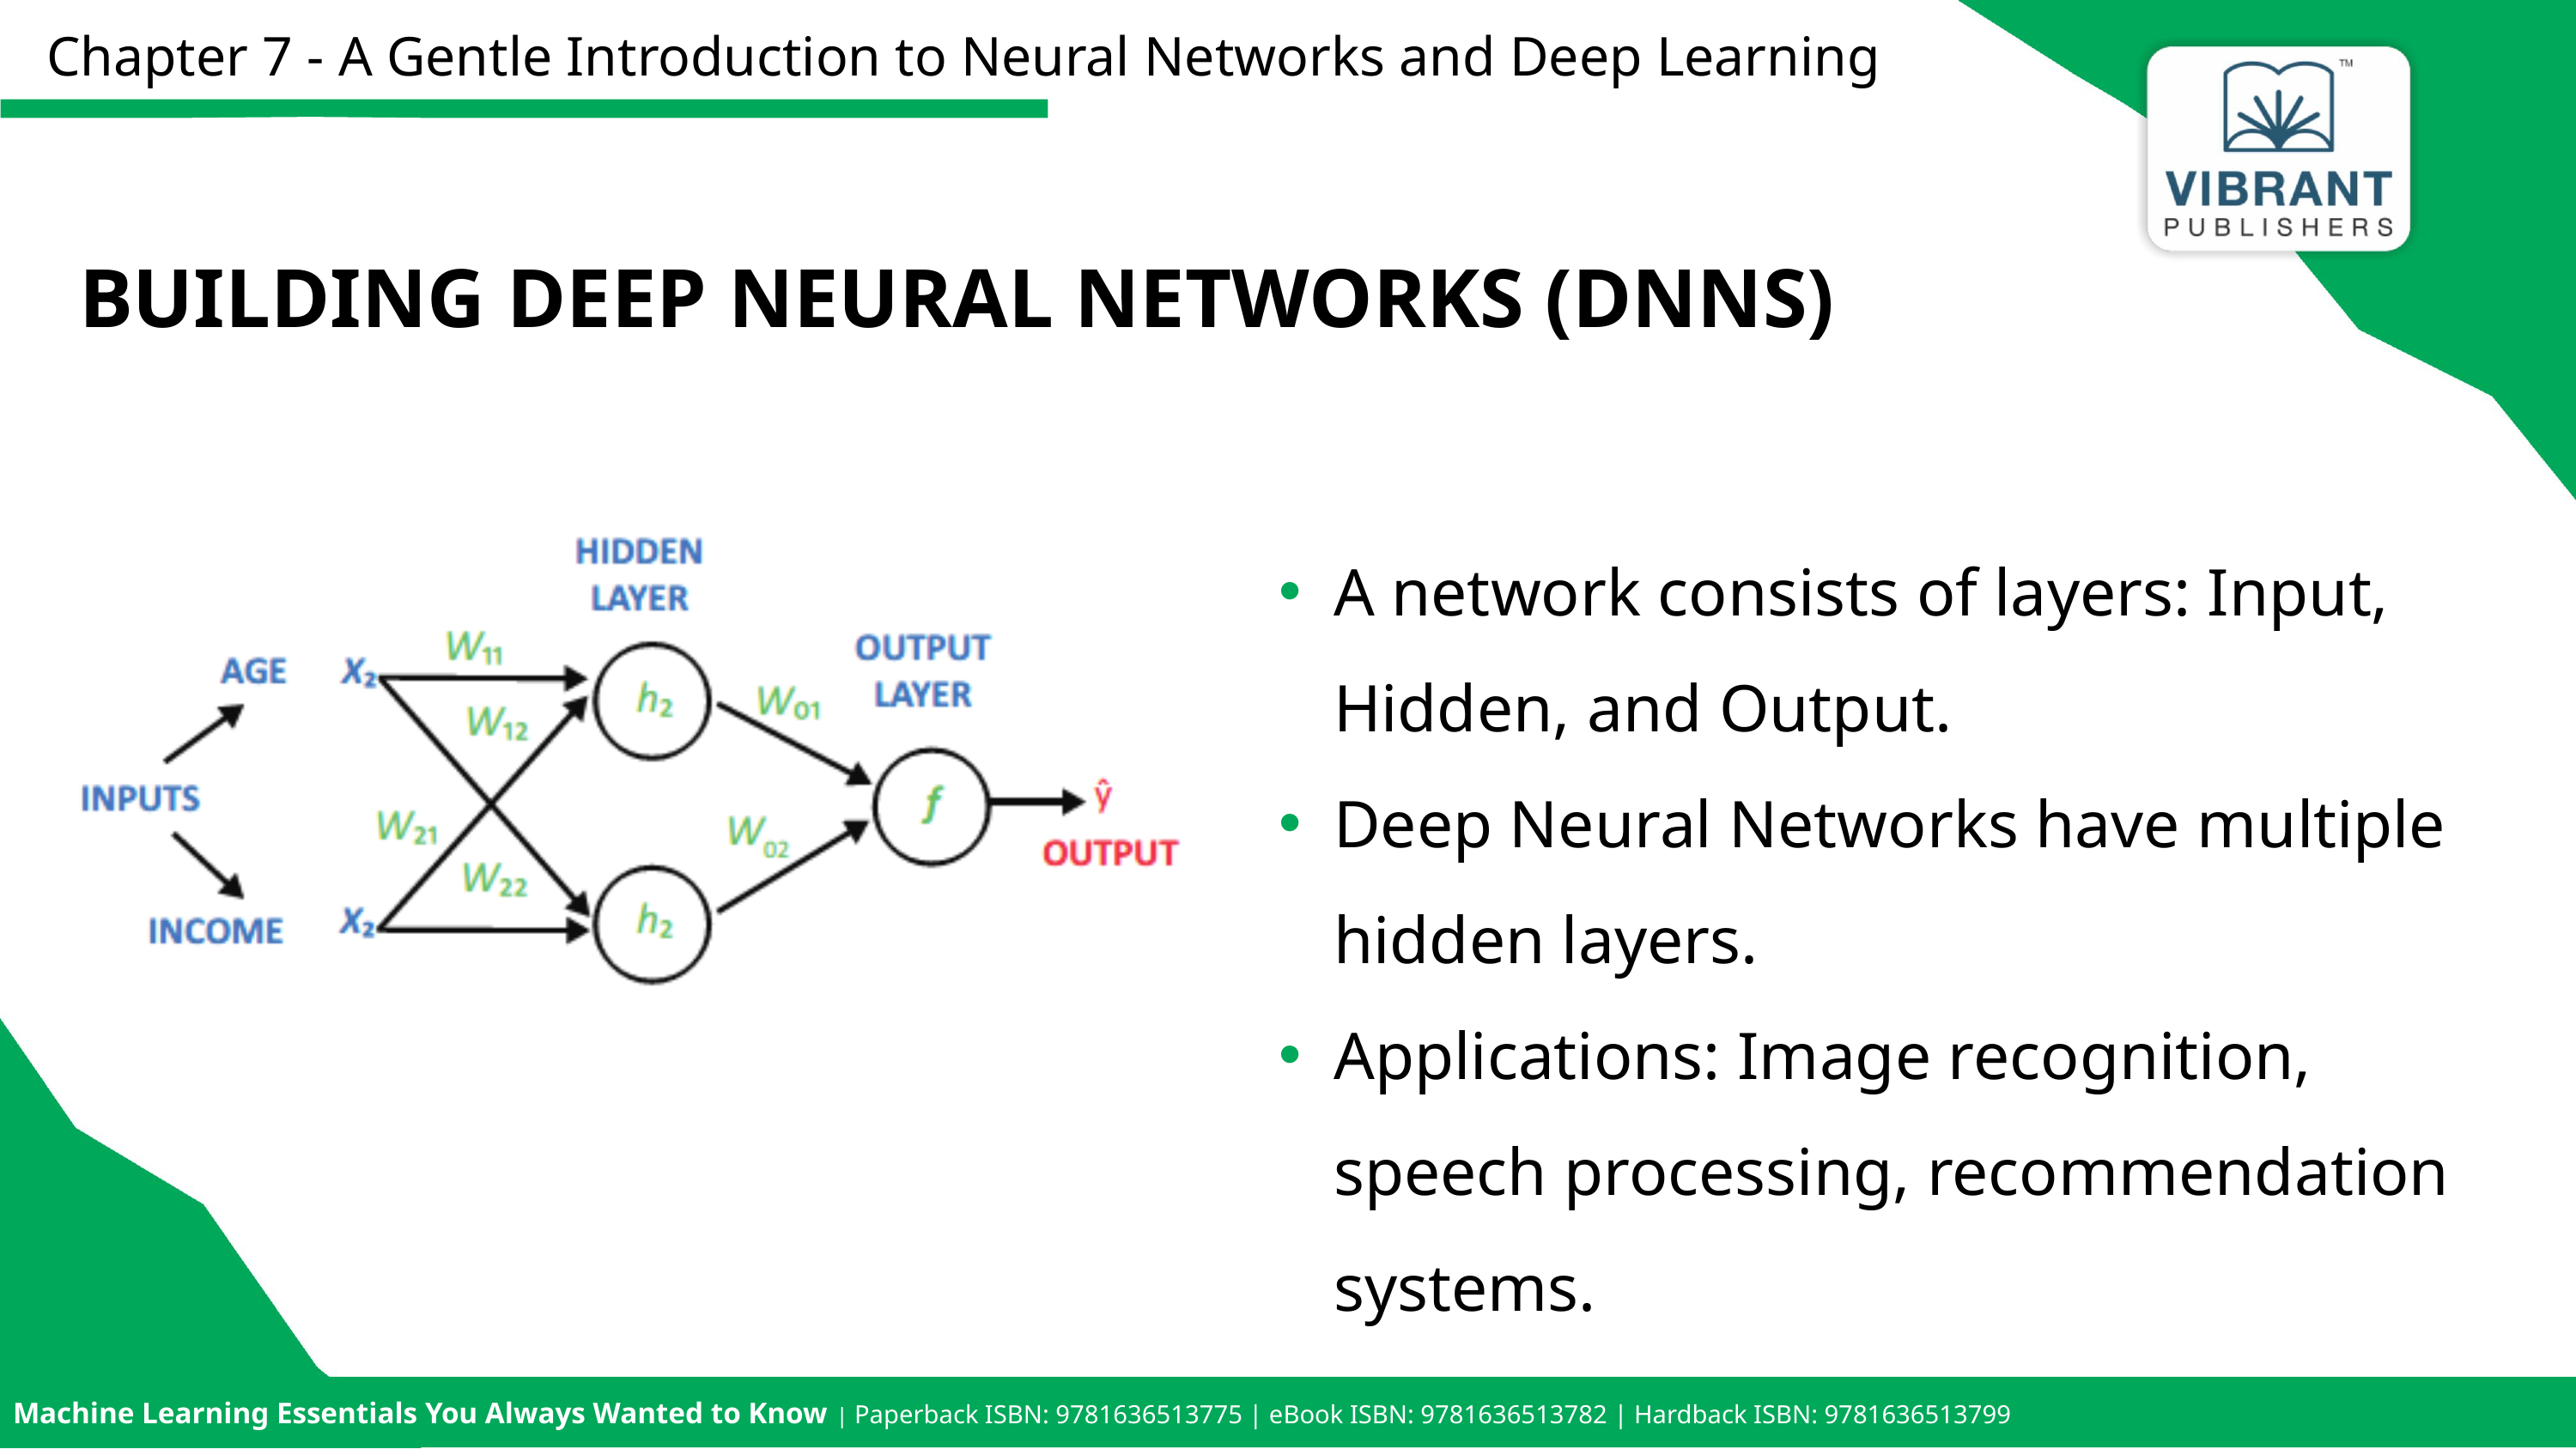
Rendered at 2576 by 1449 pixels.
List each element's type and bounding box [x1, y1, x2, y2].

text_box [0, 0, 2576, 1448]
picture [57, 512, 1224, 1026]
